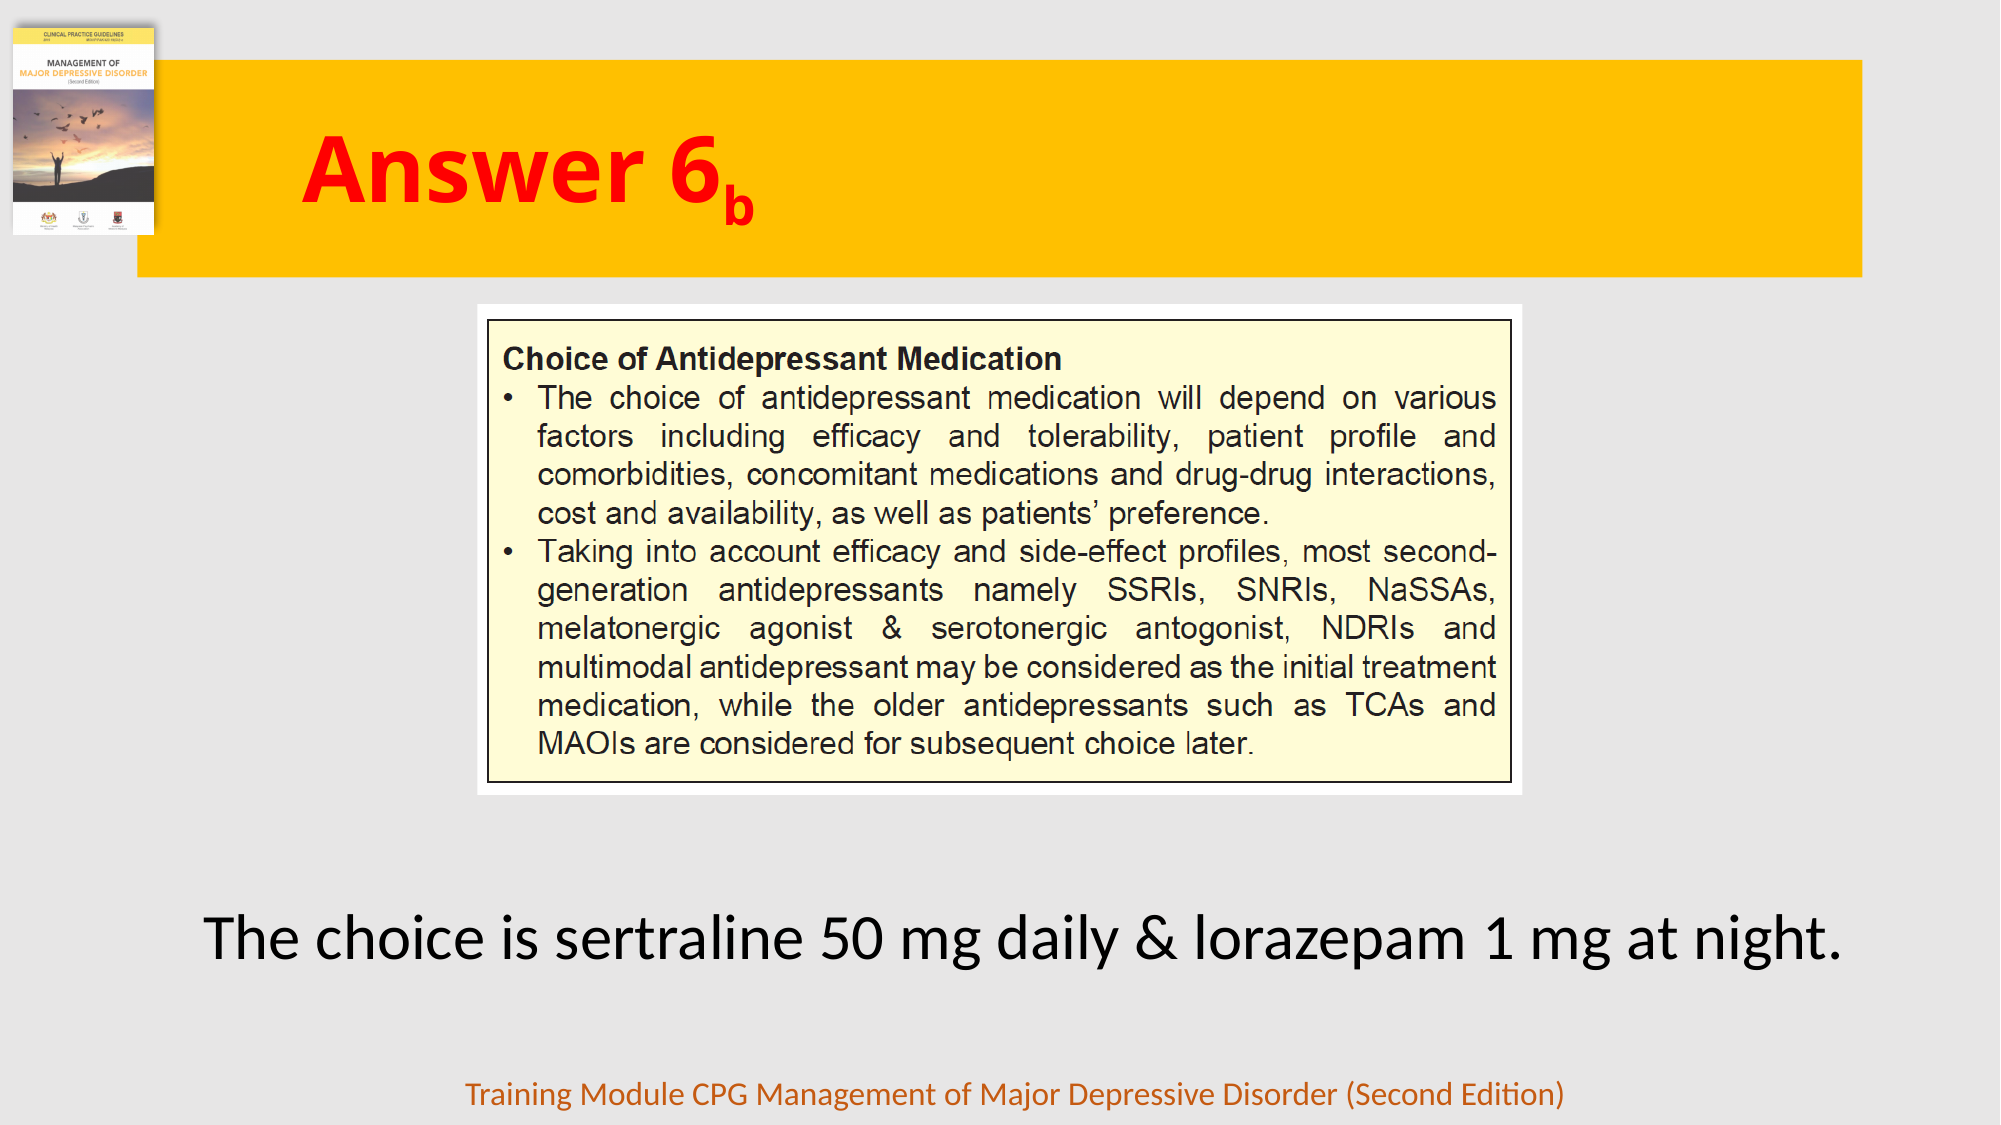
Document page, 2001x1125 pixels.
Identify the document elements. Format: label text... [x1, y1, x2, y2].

title Answer 6b [137, 59, 1863, 278]
picture [477, 304, 1523, 795]
list The choice is sertraline 50 mg daily & lorazepam 1 mg at night. [137, 299, 1863, 1014]
text_box Training Module CPG Management of Major Depressive Disorder (Second Edition) [450, 1065, 1832, 1120]
picture [13, 28, 154, 235]
